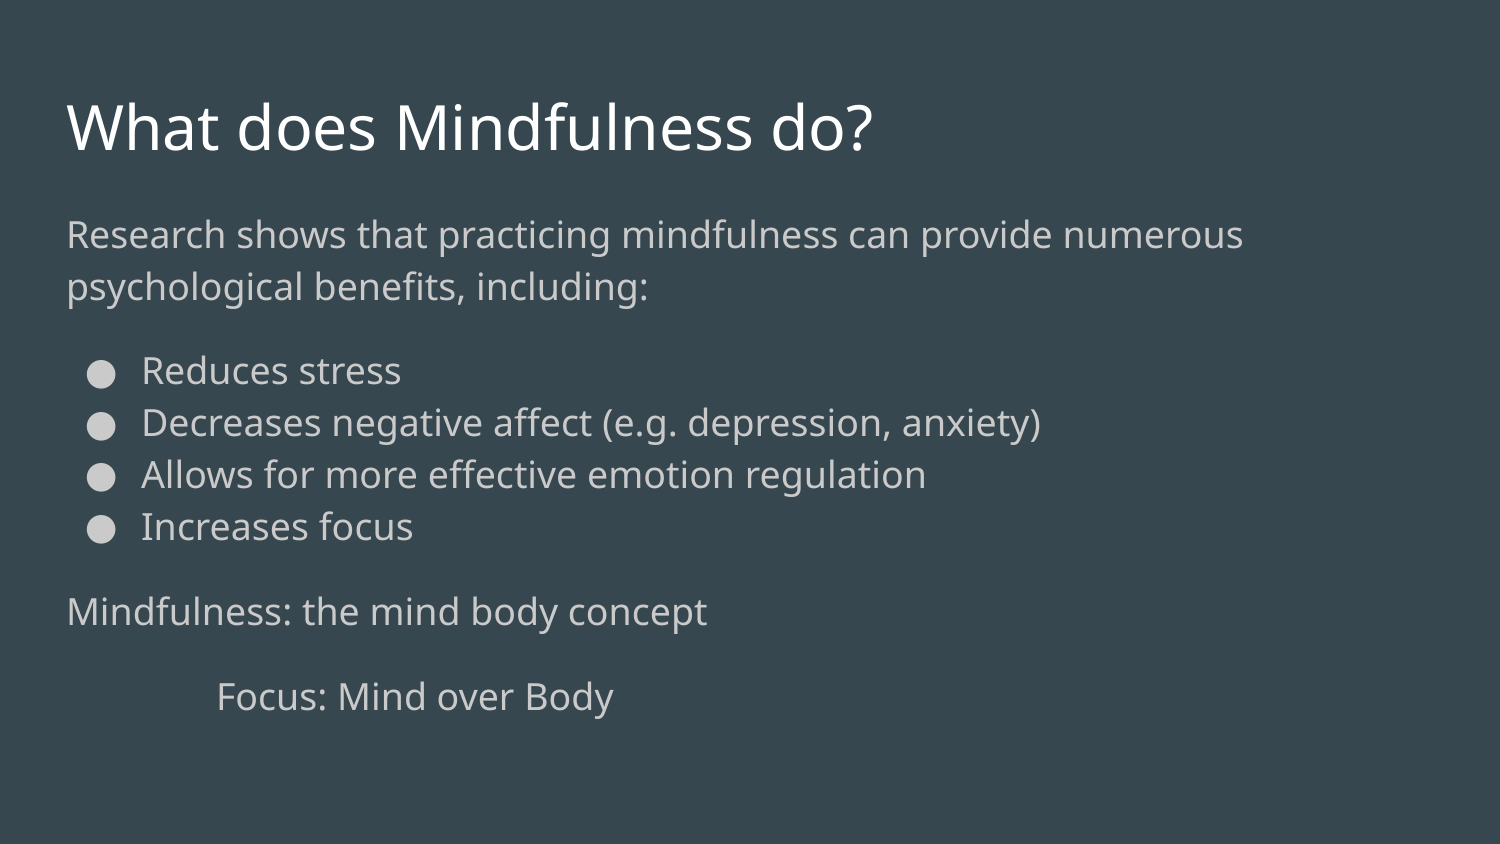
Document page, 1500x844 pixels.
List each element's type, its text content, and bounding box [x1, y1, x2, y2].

list Research shows that practicing mindfulness can provide numerous psychological benefits, including: Reduces stress Decreases negative affect (e.g. depression, anxiety) Allows for more effective emotion regulation Increases focus Mindfulness: the mind body concept Focus: Mind over Body [51, 189, 1449, 750]
title What does Mindfulness do? [51, 72, 1449, 167]
